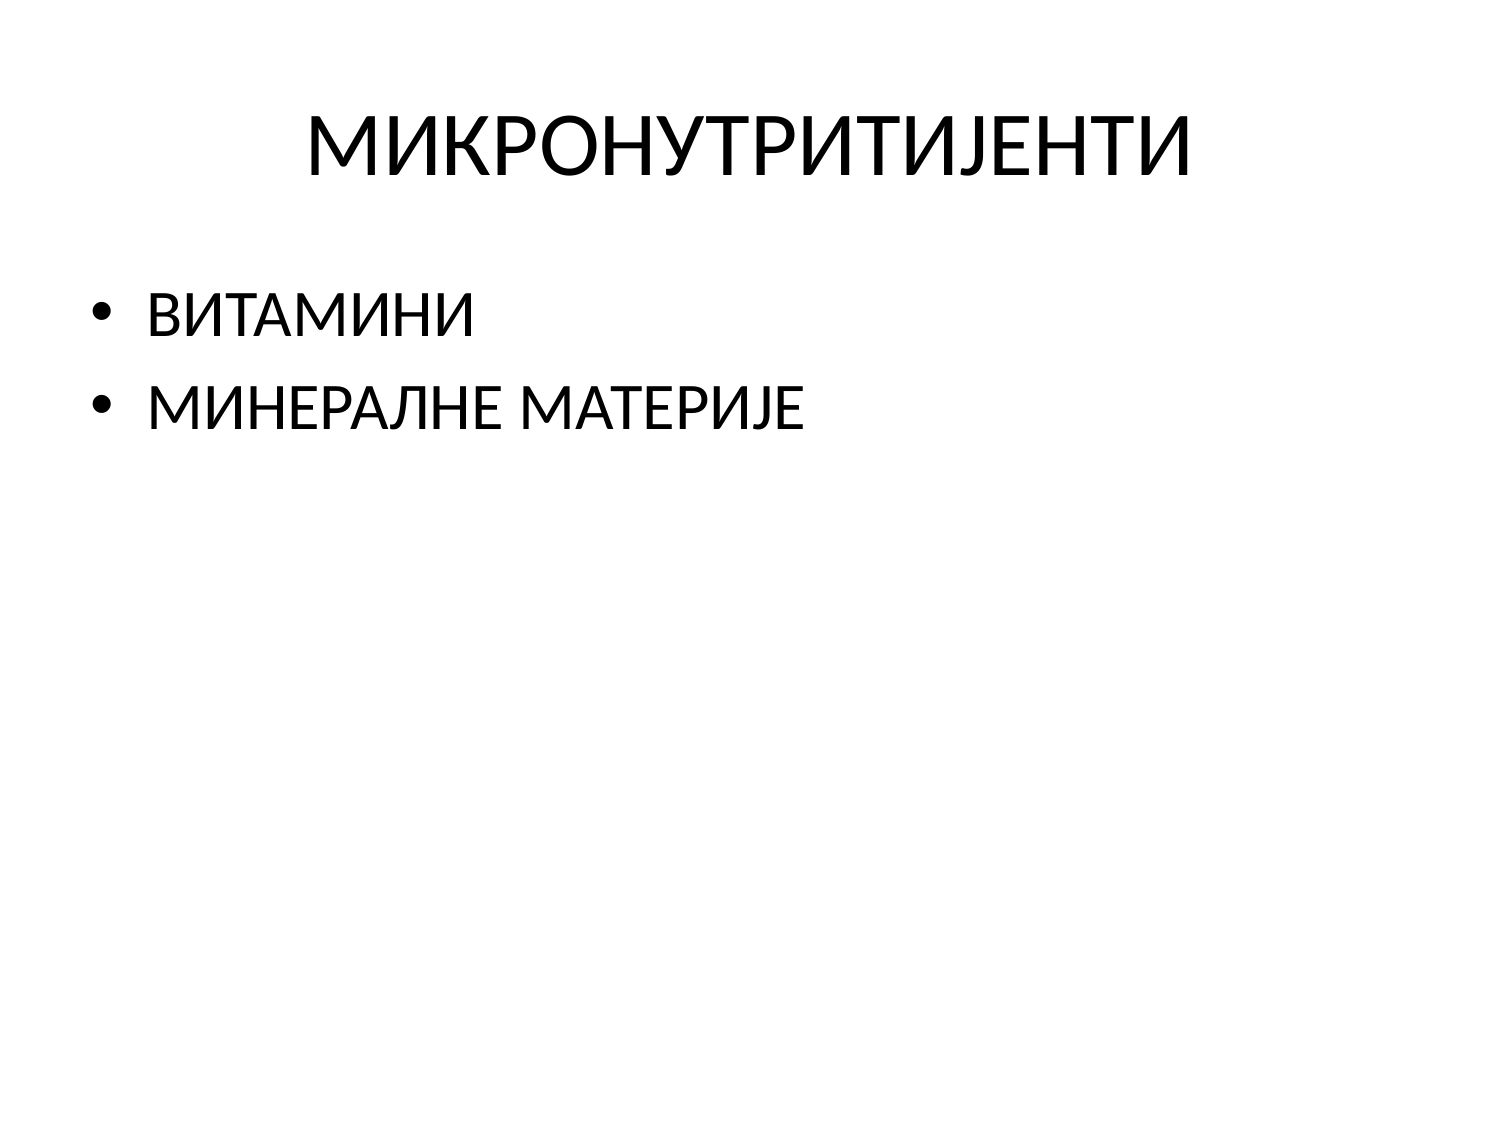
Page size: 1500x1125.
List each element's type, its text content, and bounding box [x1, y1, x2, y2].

title МИКРОНУТРИТИЈЕНТИ [75, 45, 1425, 233]
list ВИТАМИНИ МИНЕРАЛНЕ МАТЕРИЈЕ [75, 262, 1425, 1005]
